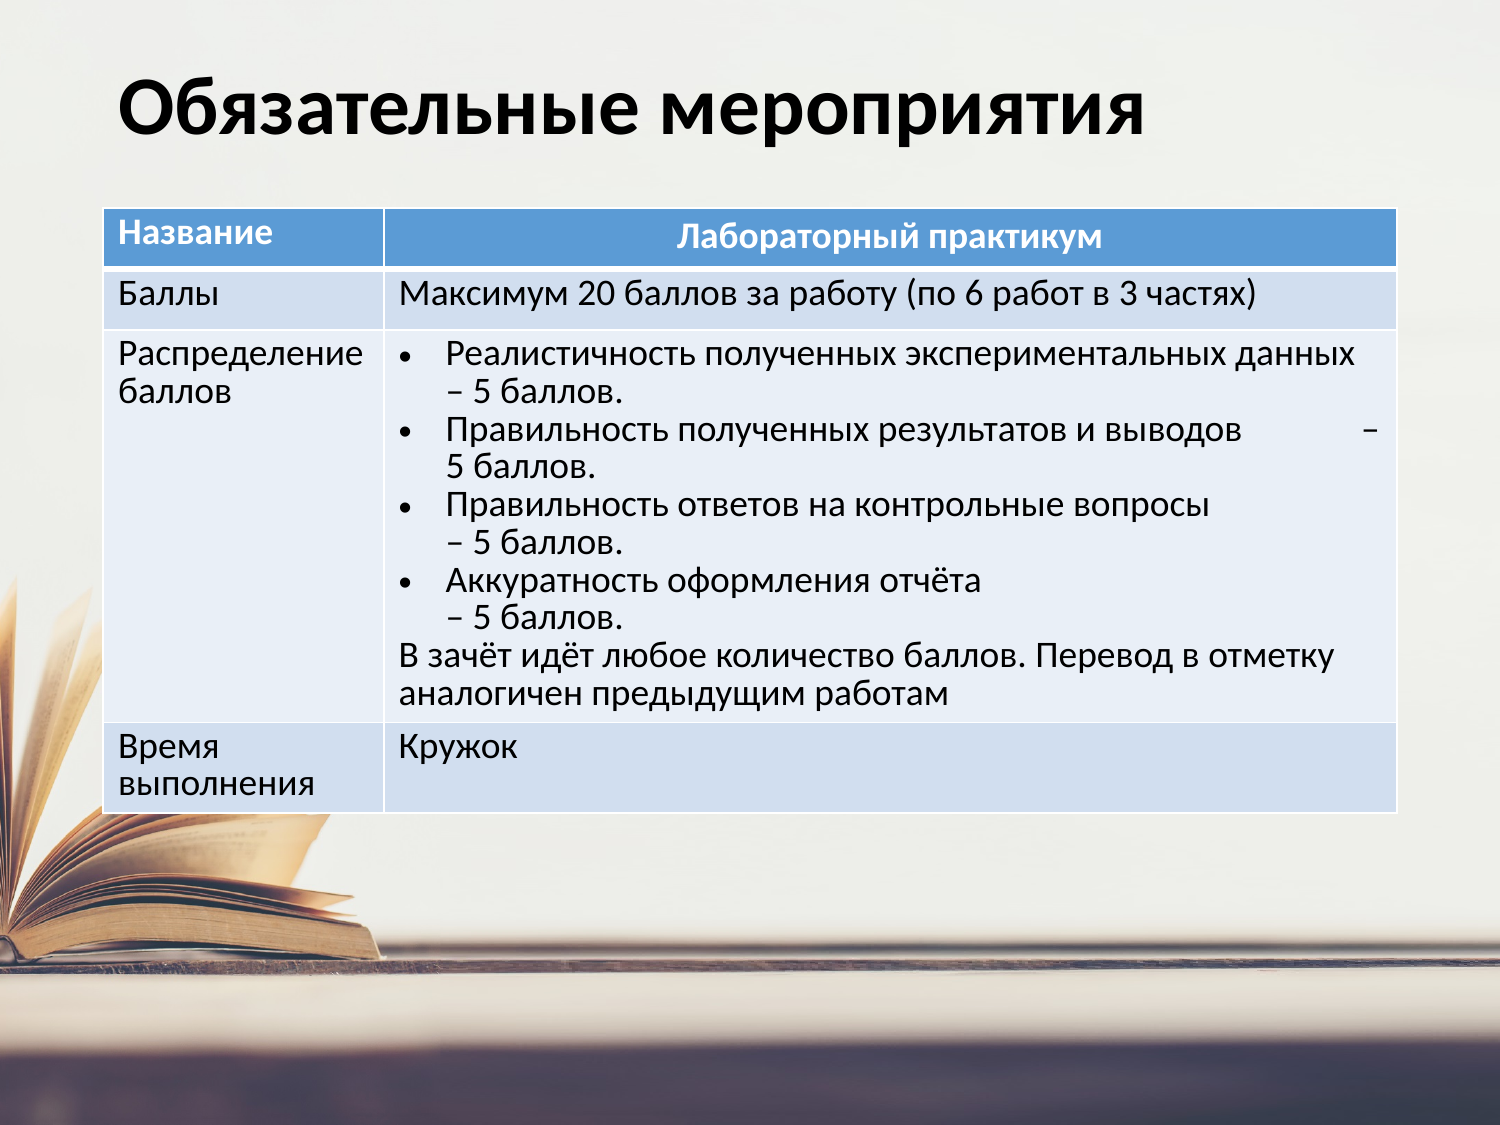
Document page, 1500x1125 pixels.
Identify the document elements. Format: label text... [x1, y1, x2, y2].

picture [0, 0, 1500, 1125]
table_cell Реалистичность полученных экспериментальных данных – 5 баллов. Правильность полученных результатов и выводов – 5 баллов. Правильность ответов на контрольные вопросы – 5 баллов. Аккуратность оформления отчёта – 5 баллов. В зачёт идёт любое количество баллов. Перевод в отметку аналогичен предыдущим работам [385, 331, 1396, 722]
table_cell Баллы [104, 272, 383, 329]
table_cell Распределение баллов [104, 331, 383, 722]
table_cell Время выполнения [104, 723, 383, 812]
table_cell Максимум 20 баллов за работу (по 6 работ в 3 частях) [385, 272, 1396, 329]
title Обязательные мероприятия [103, 21, 1397, 194]
table_header Лабораторный практикум [385, 209, 1396, 266]
table_header Название [104, 209, 383, 266]
table_cell Кружок [385, 723, 1396, 812]
